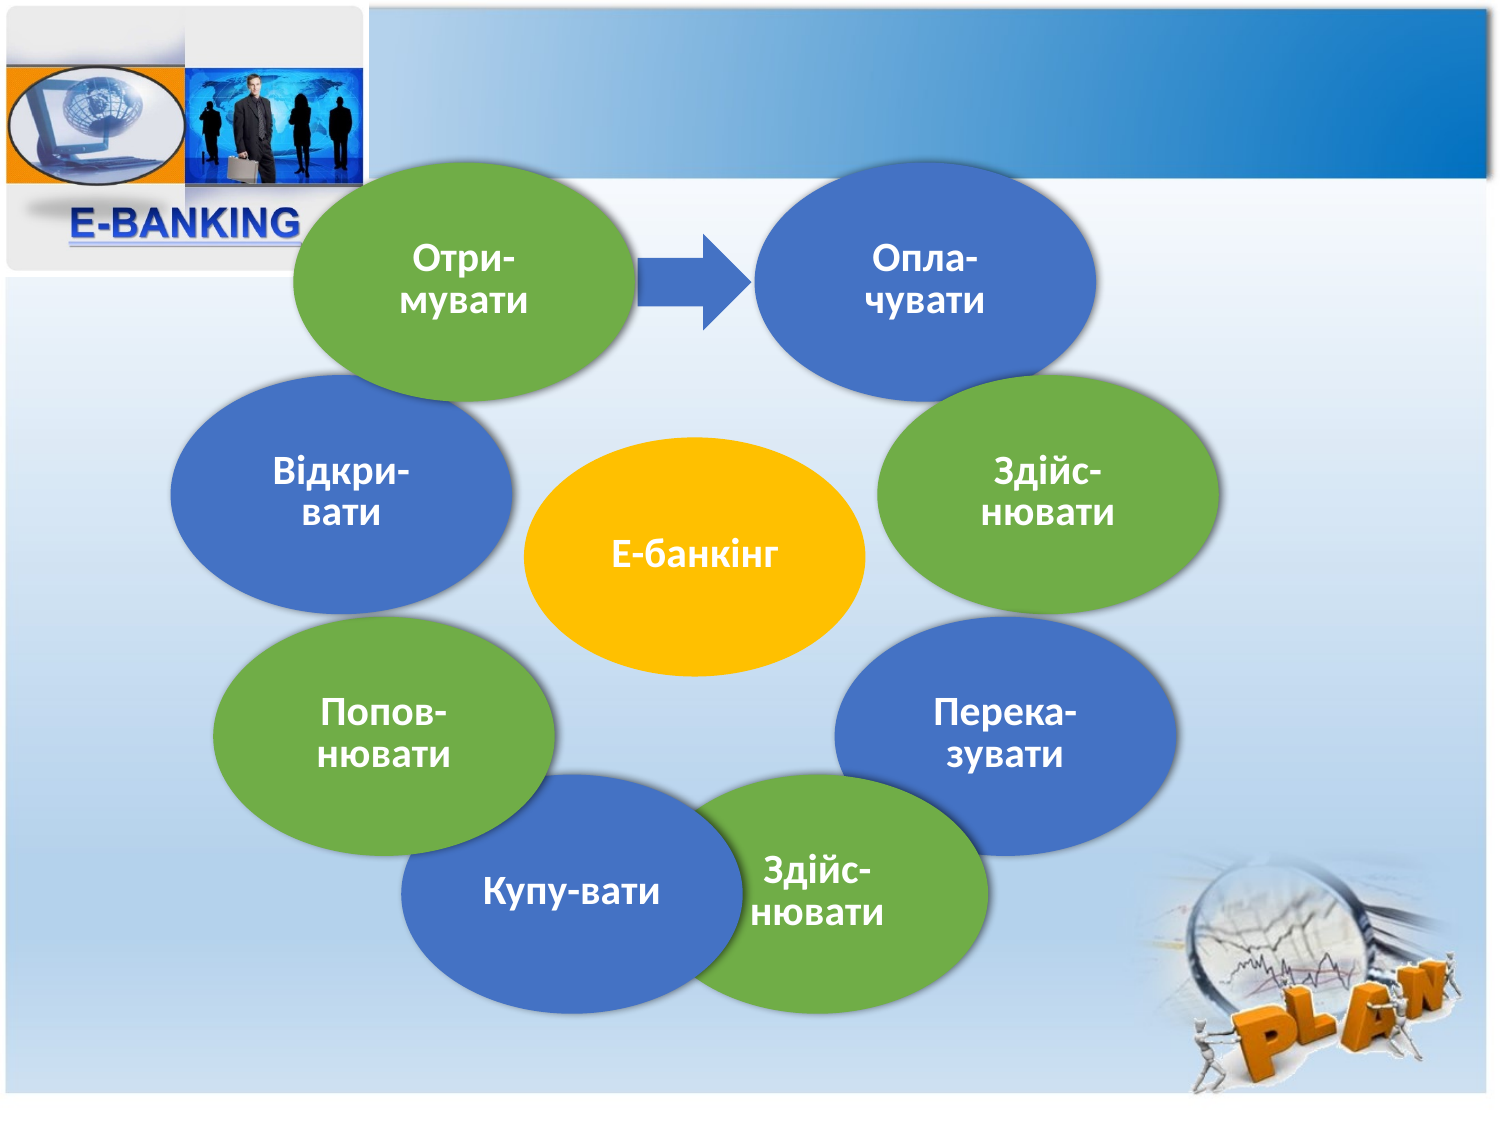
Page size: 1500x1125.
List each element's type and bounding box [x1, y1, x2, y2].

picture [0, 0, 1500, 1125]
text_box [11, 78, 1379, 1036]
